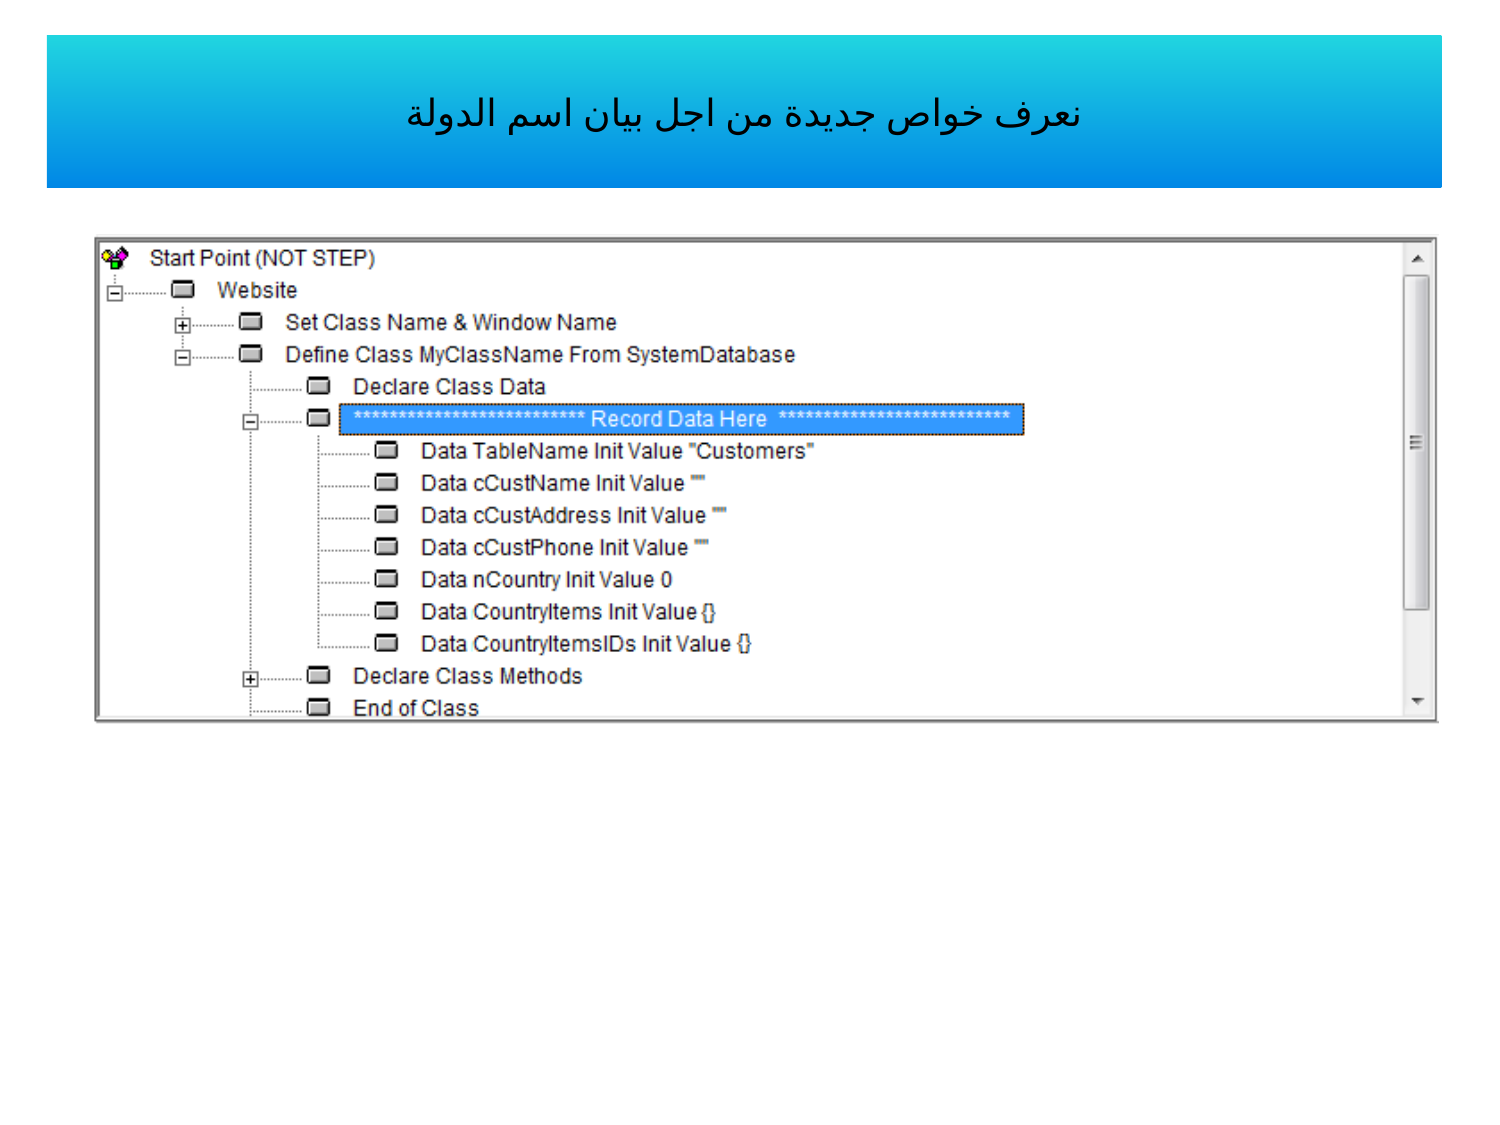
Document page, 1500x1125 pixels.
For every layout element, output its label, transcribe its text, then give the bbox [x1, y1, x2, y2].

picture [93, 234, 1439, 727]
title نعرف خواص جديدة من اجل بيان اسم الدولة [46, 35, 1442, 188]
